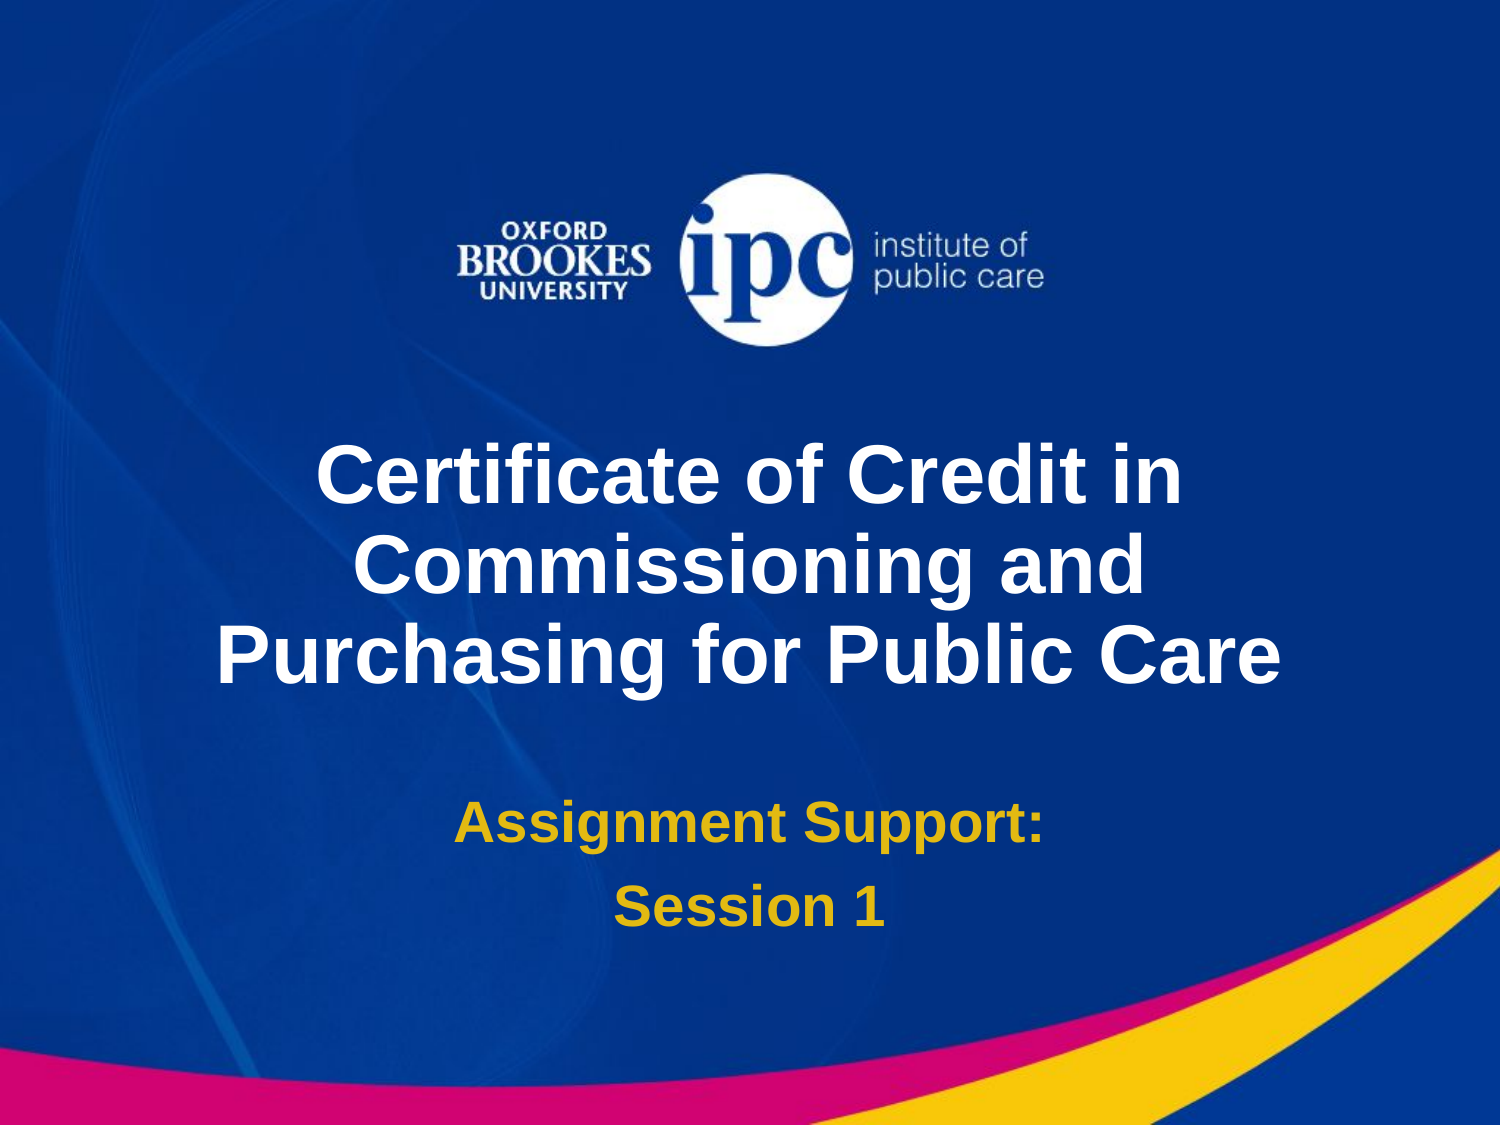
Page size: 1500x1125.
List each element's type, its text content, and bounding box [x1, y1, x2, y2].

list Assignment Support: Session 1 [123, 784, 1376, 903]
picture [0, 0, 1500, 1125]
list Certificate of Credit in Commissioning and Purchasing for Public Care [123, 424, 1376, 542]
